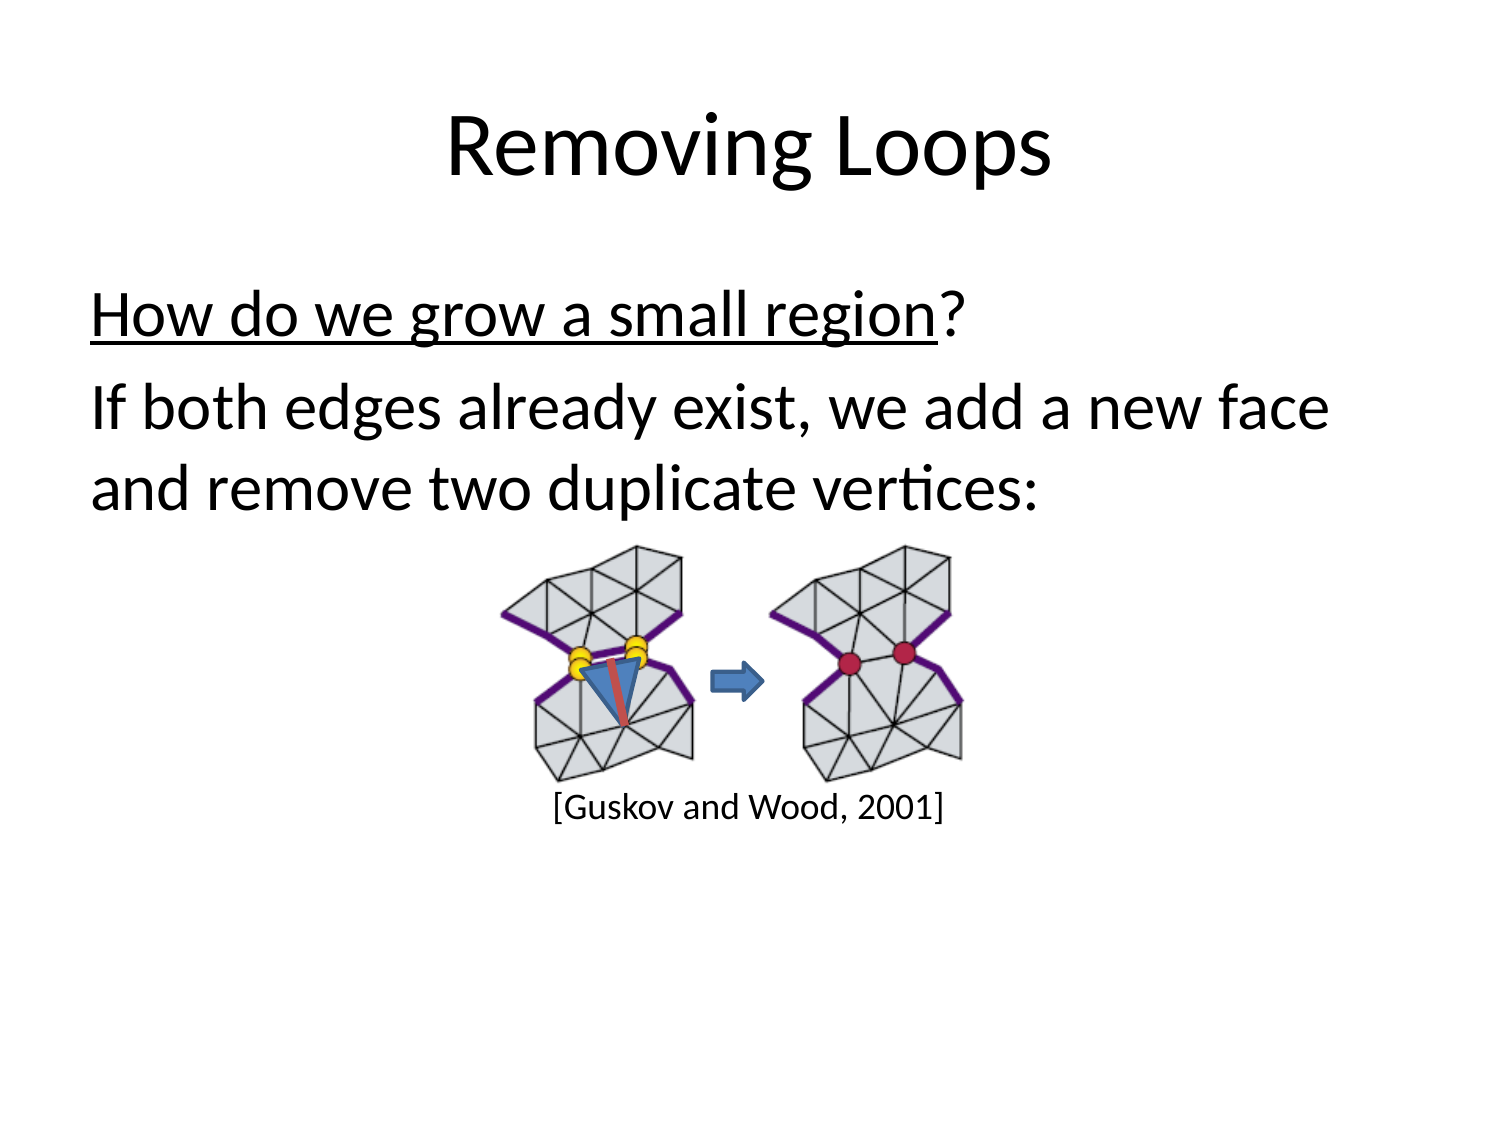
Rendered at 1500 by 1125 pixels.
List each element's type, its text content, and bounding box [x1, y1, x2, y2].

title Removing Loops [75, 45, 1425, 233]
picture [487, 538, 969, 788]
text_box [Guskov and Wood, 2001] [537, 797, 961, 835]
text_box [580, 669, 626, 727]
list How do we grow a small region? If both edges already exist, we add a new face and remove two duplicate vertices: [75, 262, 1425, 1125]
